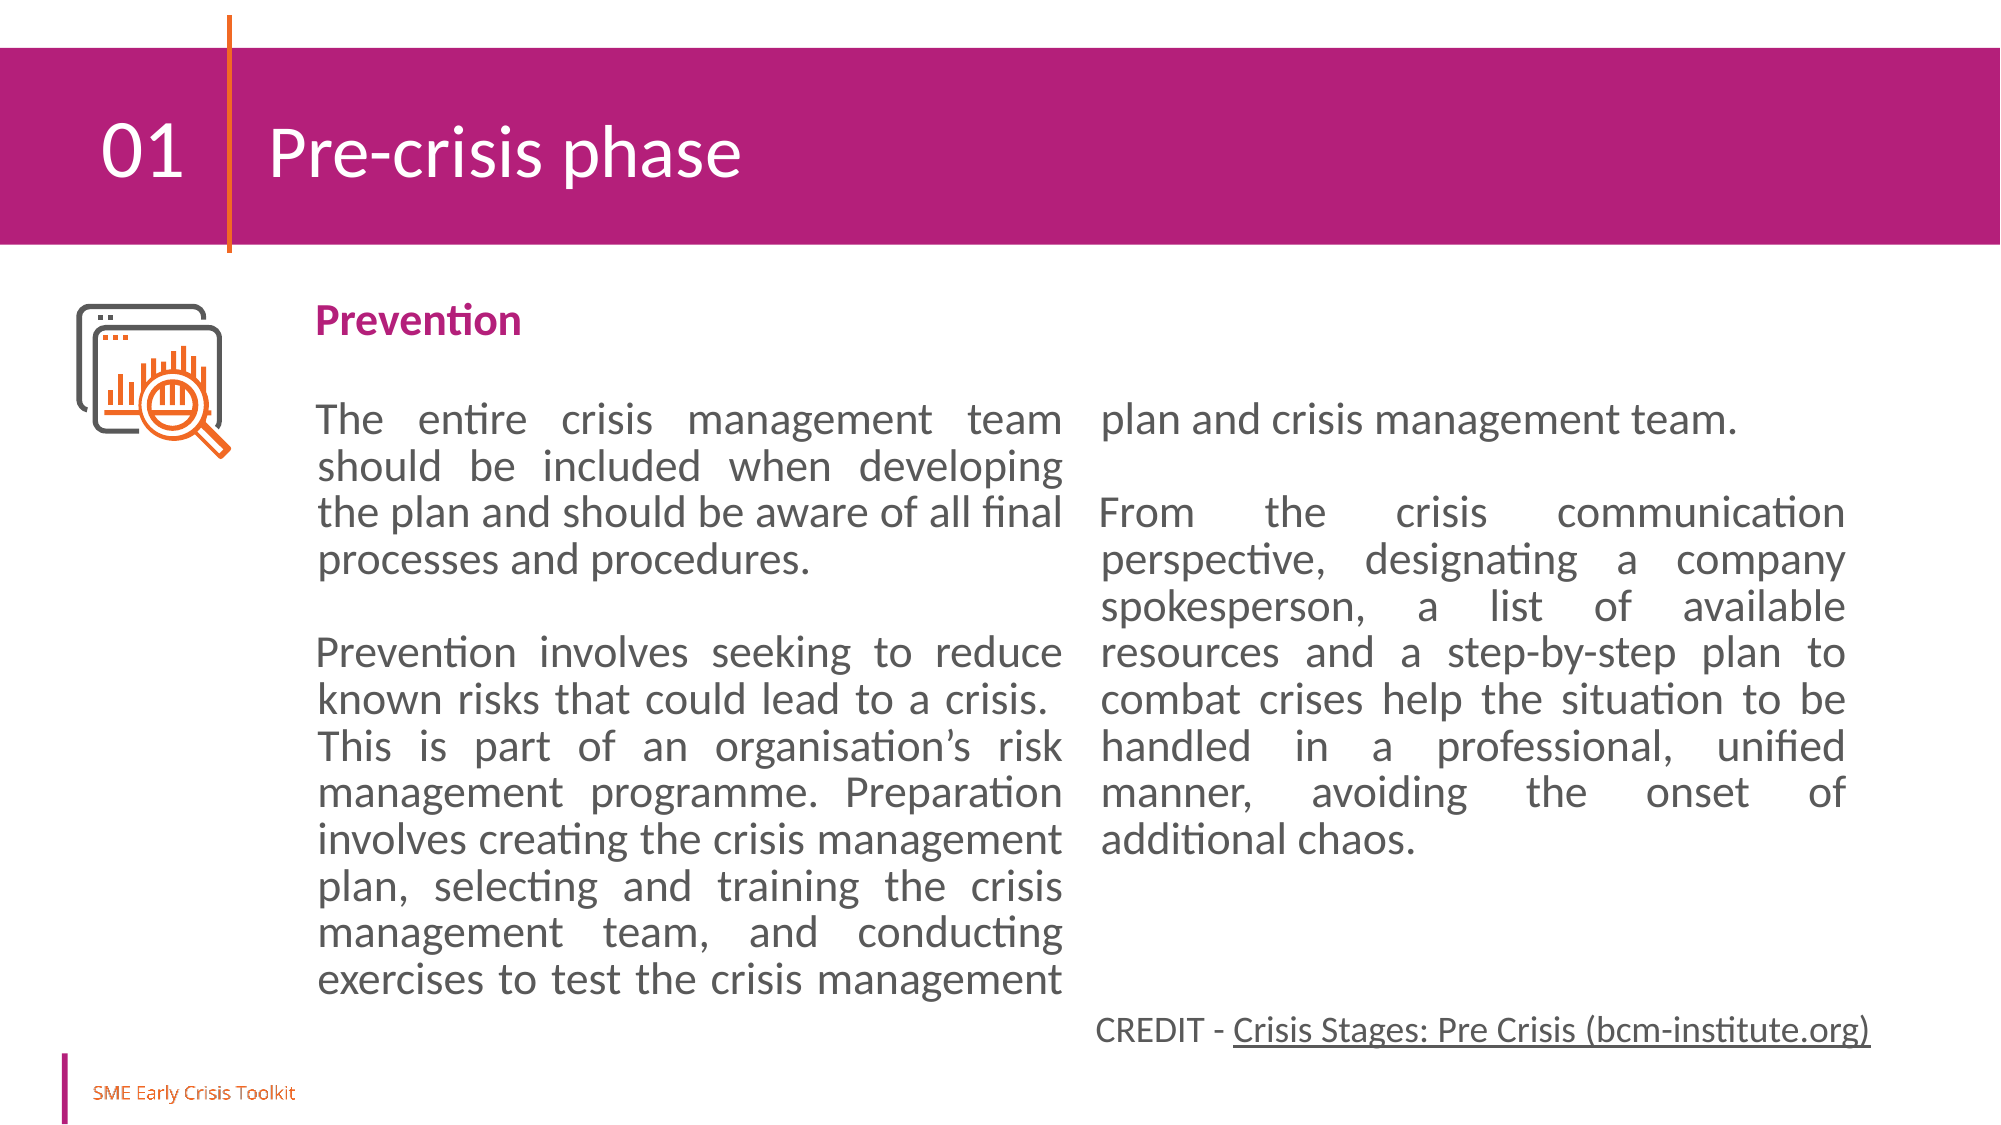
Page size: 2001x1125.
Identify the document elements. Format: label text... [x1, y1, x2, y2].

text_box CREDIT - Crisis Stages: Pre Crisis (bcm-institute.org) [1080, 997, 2000, 1058]
picture [83, 1080, 295, 1104]
text_box [232, 47, 2000, 56]
text_box [227, 15, 232, 253]
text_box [76, 303, 232, 460]
text_box 01 Pre-crisis phase [86, 56, 227, 245]
list The entire crisis management team should be included when developing the plan and should be aware of all final processes and procedures. Prevention involves seeking to reduce known risks that could lead to a crisis. This is part of an organisation’s risk management programme. Preparation involves creating the crisis management plan, selecting and training the crisis management team, and conducting exercises to test the crisis management plan and crisis management team. From the crisis communication perspective, designating a company spokesperson, a list of available resources and a step-by-step plan to combat crises help the situation to be handled in a professional, unified manner, avoiding the onset of additional chaos. [300, 460, 1862, 1029]
text_box 01 Pre-crisis phase [232, 56, 2000, 245]
text_box Prevention [300, 288, 1862, 460]
text_box [0, 47, 227, 246]
